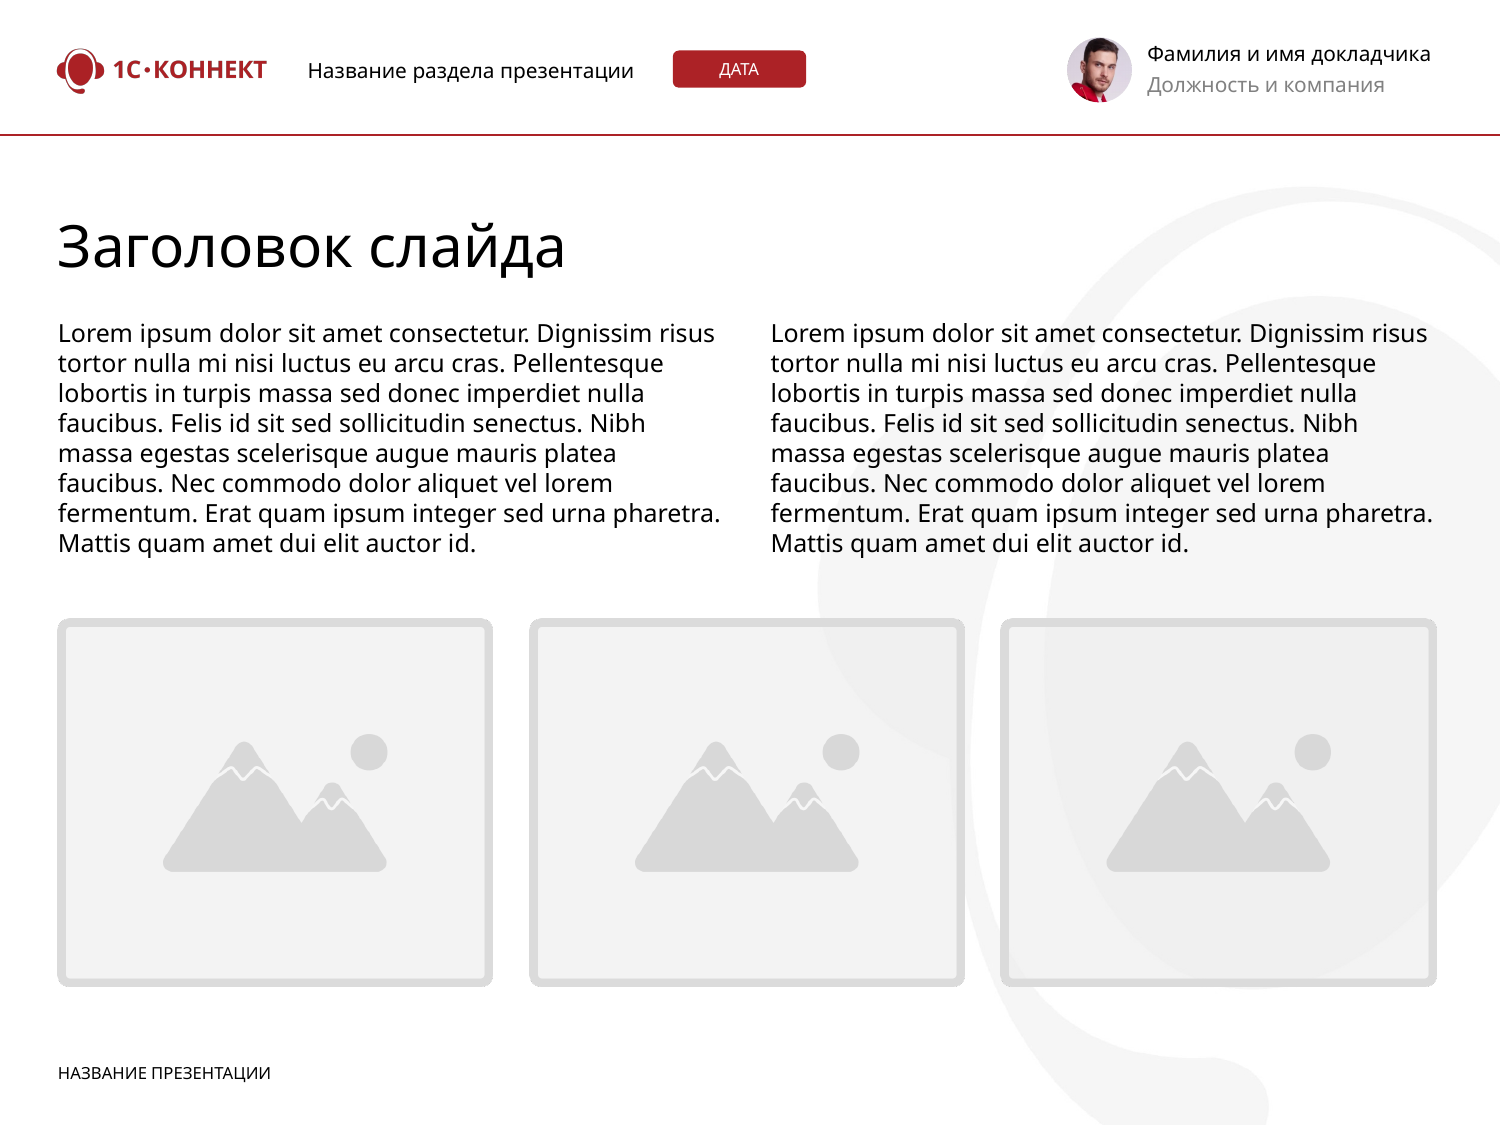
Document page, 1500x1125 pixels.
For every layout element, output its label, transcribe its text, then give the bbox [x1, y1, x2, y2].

text_box Заголовок слайда [57, 209, 589, 280]
picture [0, 0, 1500, 134]
footer НАЗВАНИЕ ПРЕЗЕНТАЦИИ [57, 1042, 733, 1103]
text_box Lorem ipsum dolor sit amet consectetur. Dignissim risus tortor nulla mi nisi luctus eu arcu cras. Pellentesque lobortis in turpis massa sed donec imperdiet nulla faucibus. Felis id sit sed sollicitudin senectus. Nibh massa egestas scelerisque augue mauris platea faucibus. Nec commodo dolor aliquet vel lorem fermentum. Erat quam ipsum integer sed urna pharetra. Mattis quam amet dui elit auctor id. [770, 317, 1436, 597]
text_box Lorem ipsum dolor sit amet consectetur. Dignissim risus tortor nulla mi nisi luctus eu arcu cras. Pellentesque lobortis in turpis massa sed donec imperdiet nulla faucibus. Felis id sit sed sollicitudin senectus. Nibh massa egestas scelerisque augue mauris platea faucibus. Nec commodo dolor aliquet vel lorem fermentum. Erat quam ipsum integer sed urna pharetra. Mattis quam amet dui elit auctor id. [57, 317, 724, 576]
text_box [1066, 37, 1437, 103]
text_box ДАТА [672, 50, 807, 88]
picture [0, 136, 1500, 1125]
text_box Название раздела презентации [307, 57, 642, 83]
